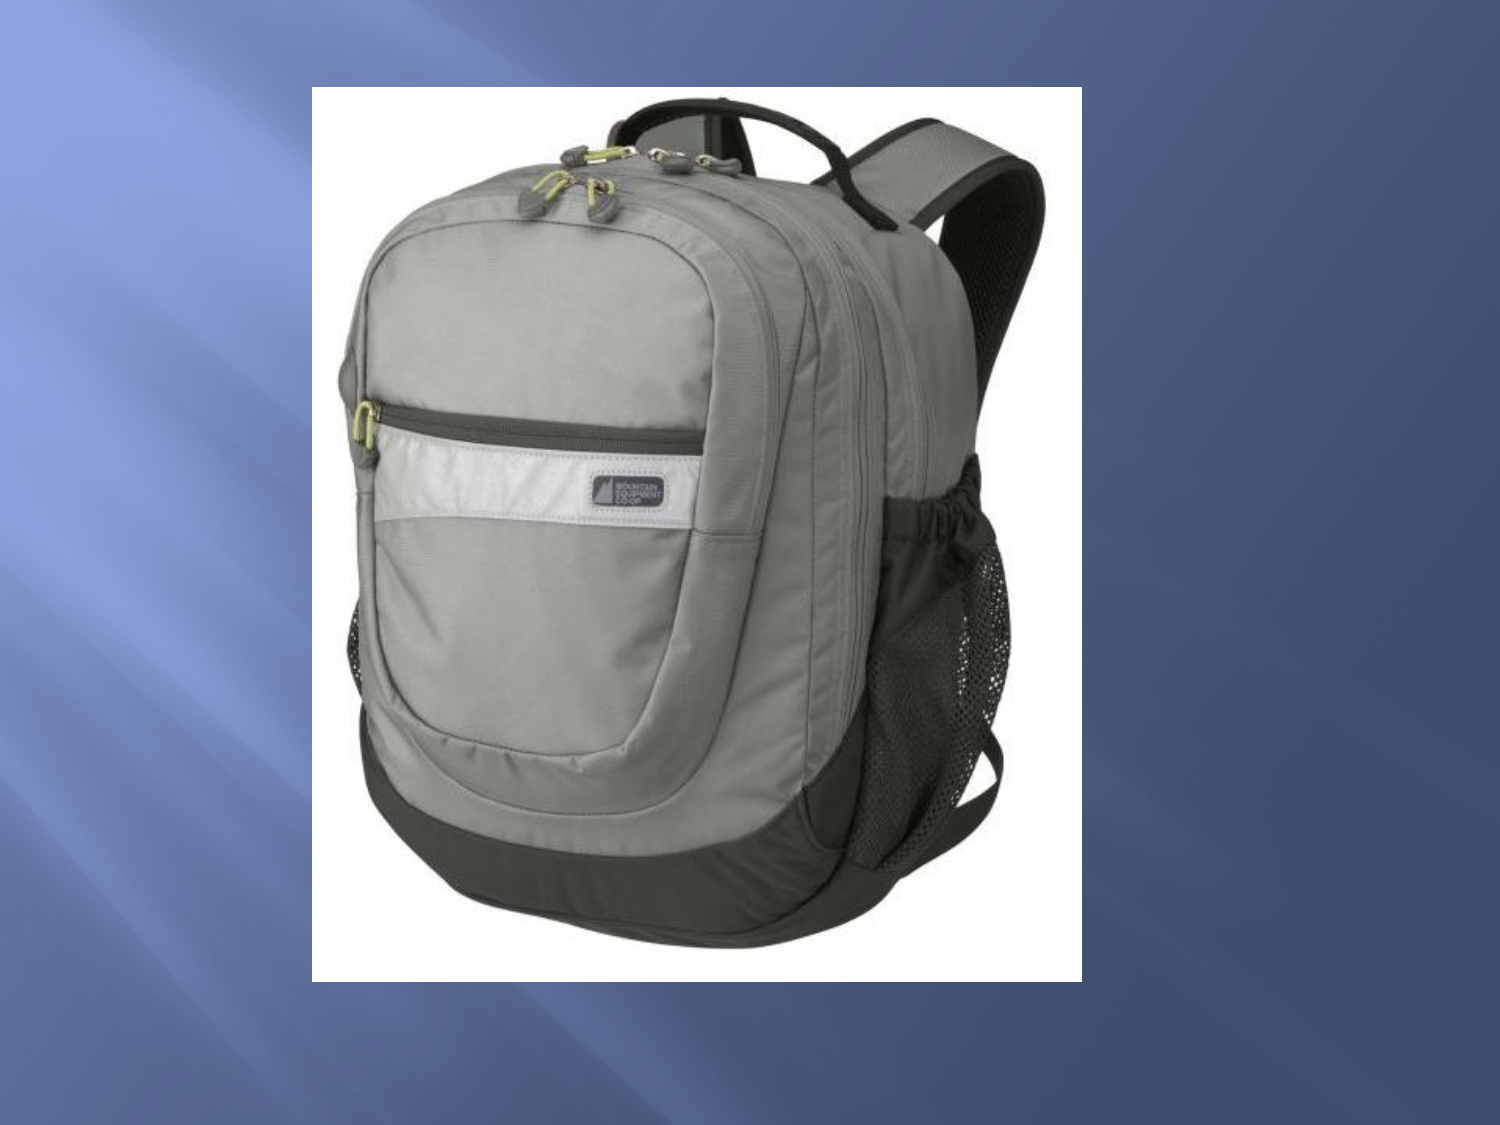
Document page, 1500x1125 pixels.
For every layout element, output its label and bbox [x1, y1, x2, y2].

picture [312, 87, 1082, 982]
